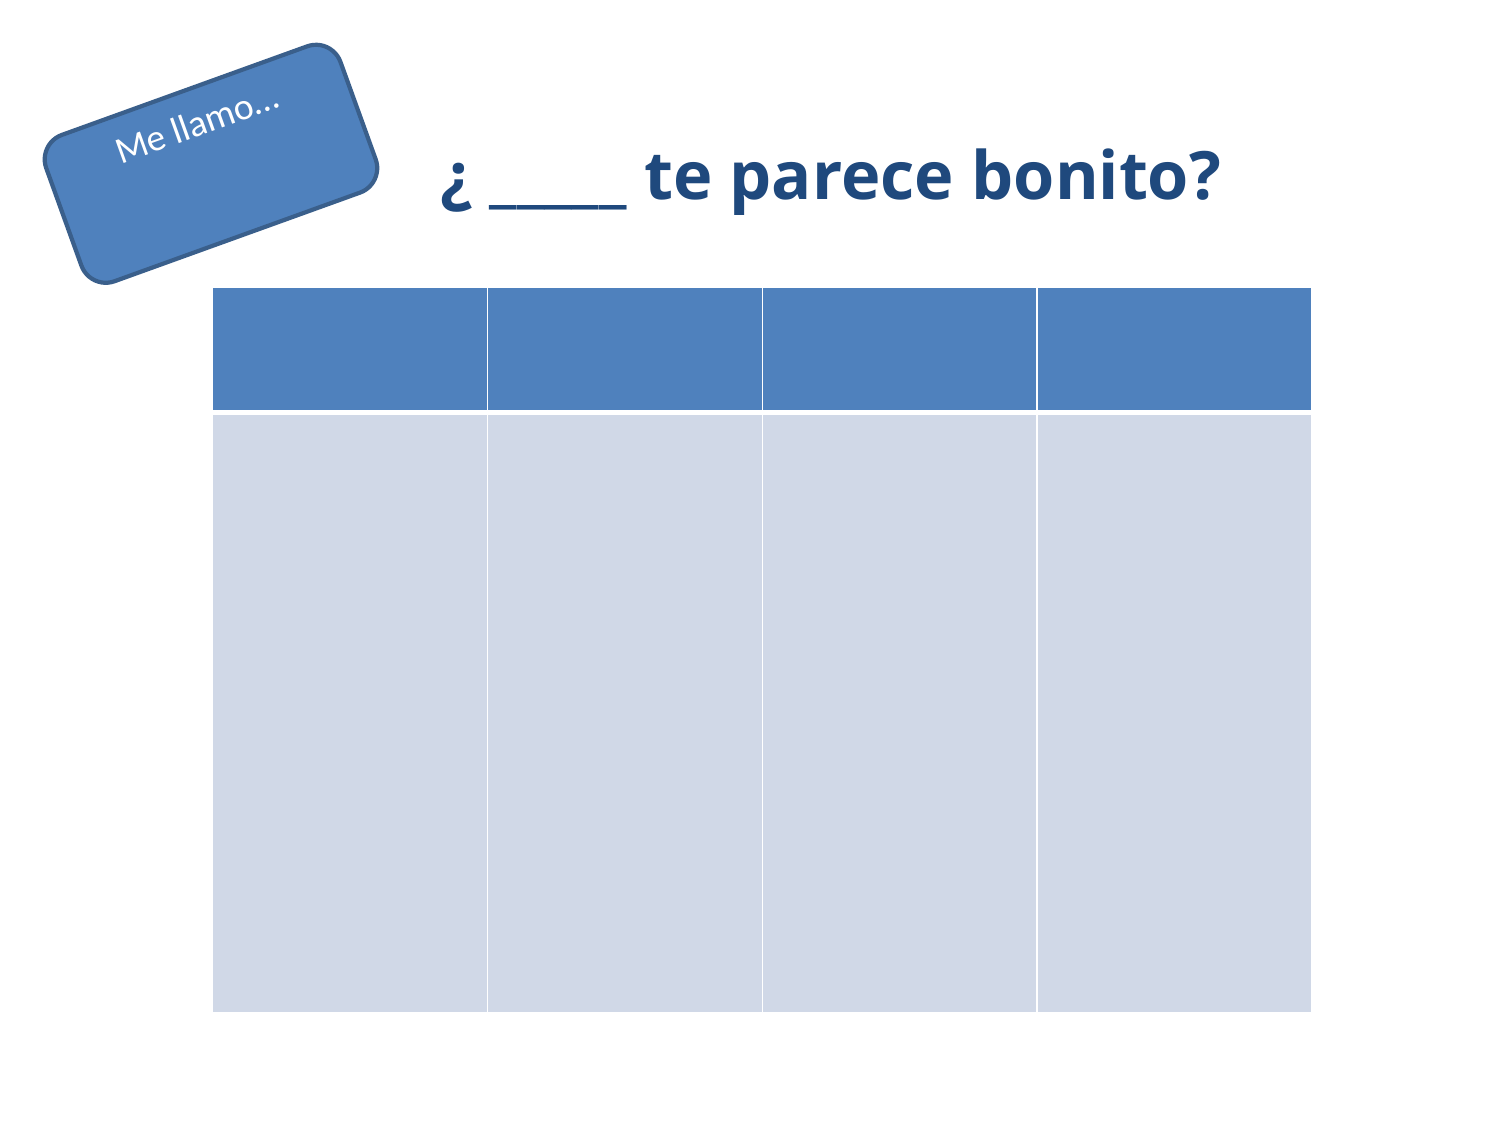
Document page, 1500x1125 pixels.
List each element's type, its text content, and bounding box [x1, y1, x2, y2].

text_box Me llamo… [42, 42, 380, 285]
table_header [763, 288, 1036, 410]
table_header [213, 288, 487, 410]
table_cell [488, 415, 762, 1012]
table_header [488, 288, 762, 410]
table_cell [763, 415, 1036, 1012]
table_header [1038, 288, 1311, 410]
table_cell [213, 415, 487, 1012]
text_box ¿ _____ te parece bonito? [291, 125, 1388, 221]
table_cell [1038, 415, 1311, 1012]
